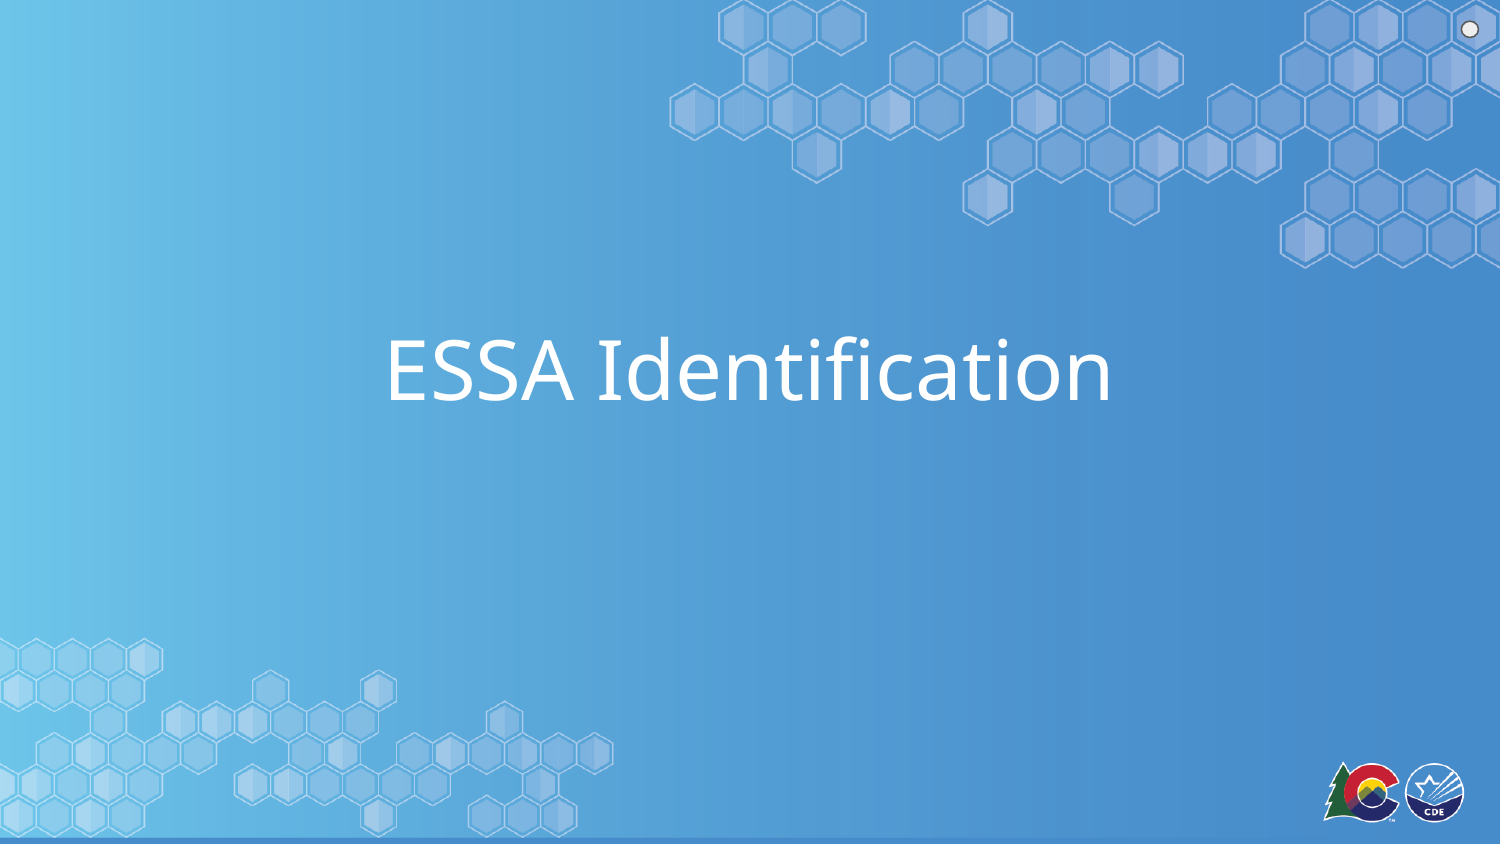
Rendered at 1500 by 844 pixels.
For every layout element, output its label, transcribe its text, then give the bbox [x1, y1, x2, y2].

title ESSA Identification [51, 301, 1449, 553]
text_box [1461, 21, 1479, 38]
picture [0, 0, 1500, 844]
